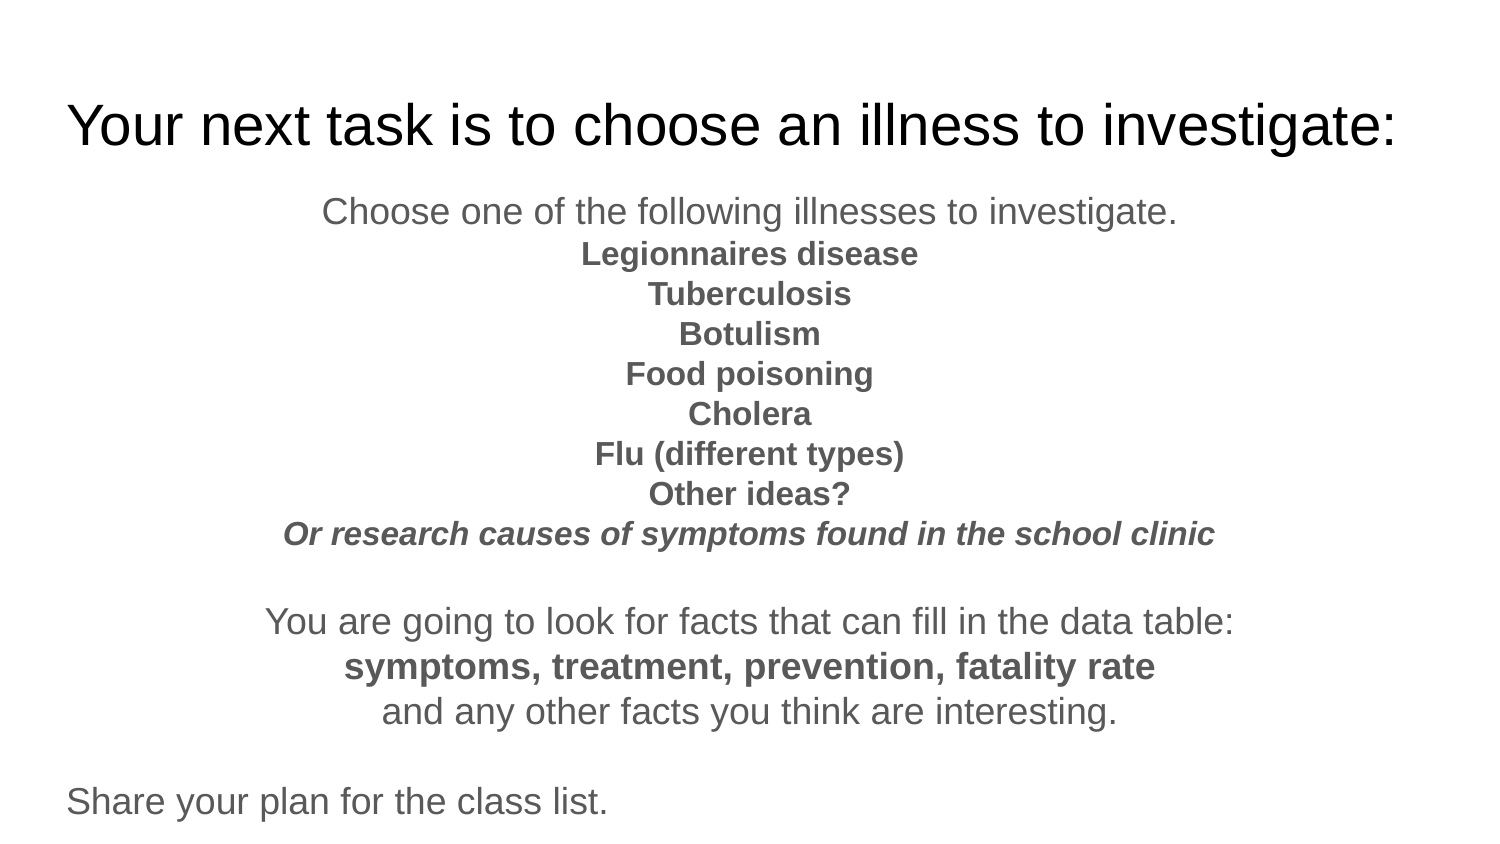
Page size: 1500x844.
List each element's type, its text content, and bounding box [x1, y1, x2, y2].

subtitle Choose one of the following illnesses to investigate. Legionnaires disease Tuberculosis Botulism Food poisoning Cholera Flu (different types) Other ideas? Or research causes of symptoms found in the school clinic You are going to look for facts that can fill in the data table: symptoms, treatment, prevention, fatality rate and any other facts you think are interesting. Share your plan for the class list. [51, 172, 1449, 815]
title Your next task is to choose an illness to investigate: [51, 15, 1449, 172]
